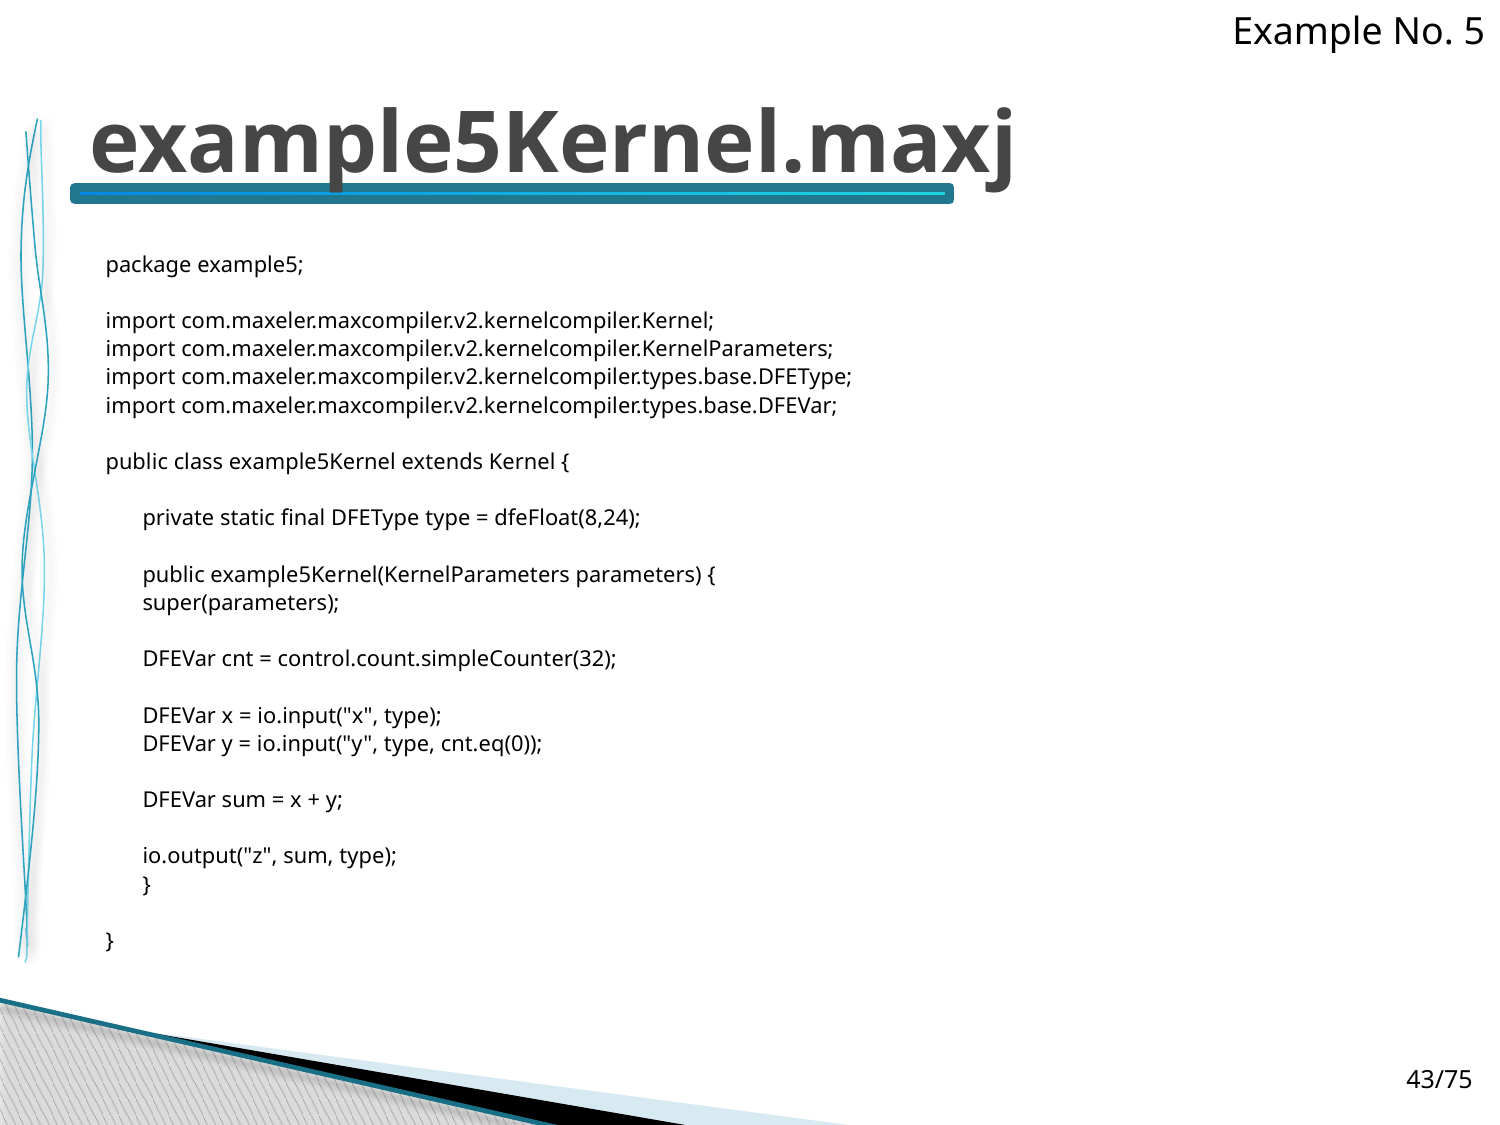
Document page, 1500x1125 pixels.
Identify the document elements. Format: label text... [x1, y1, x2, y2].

title example5Kernel.maxj [75, 45, 1425, 233]
list Example No. 5 [1074, 0, 1500, 63]
list package example5; import com.maxeler.maxcompiler.v2.kernelcompiler.Kernel; import com.maxeler.maxcompiler.v2.kernelcompiler.KernelParameters; import com.maxeler.maxcompiler.v2.kernelcompiler.types.base.DFEType; import com.maxeler.maxcompiler.v2.kernelcompiler.types.base.DFEVar; public class example5Kernel extends Kernel { private static final DFEType type = dfeFloat(8,24); public example5Kernel(KernelParameters parameters) { super(parameters); DFEVar cnt = control.count.simpleCounter(32); DFEVar x = io.input("x", type); DFEVar y = io.input("y", type, cnt.eq(0)); DFEVar sum = x + y; io.output("z", sum, type); } } [75, 243, 1425, 986]
